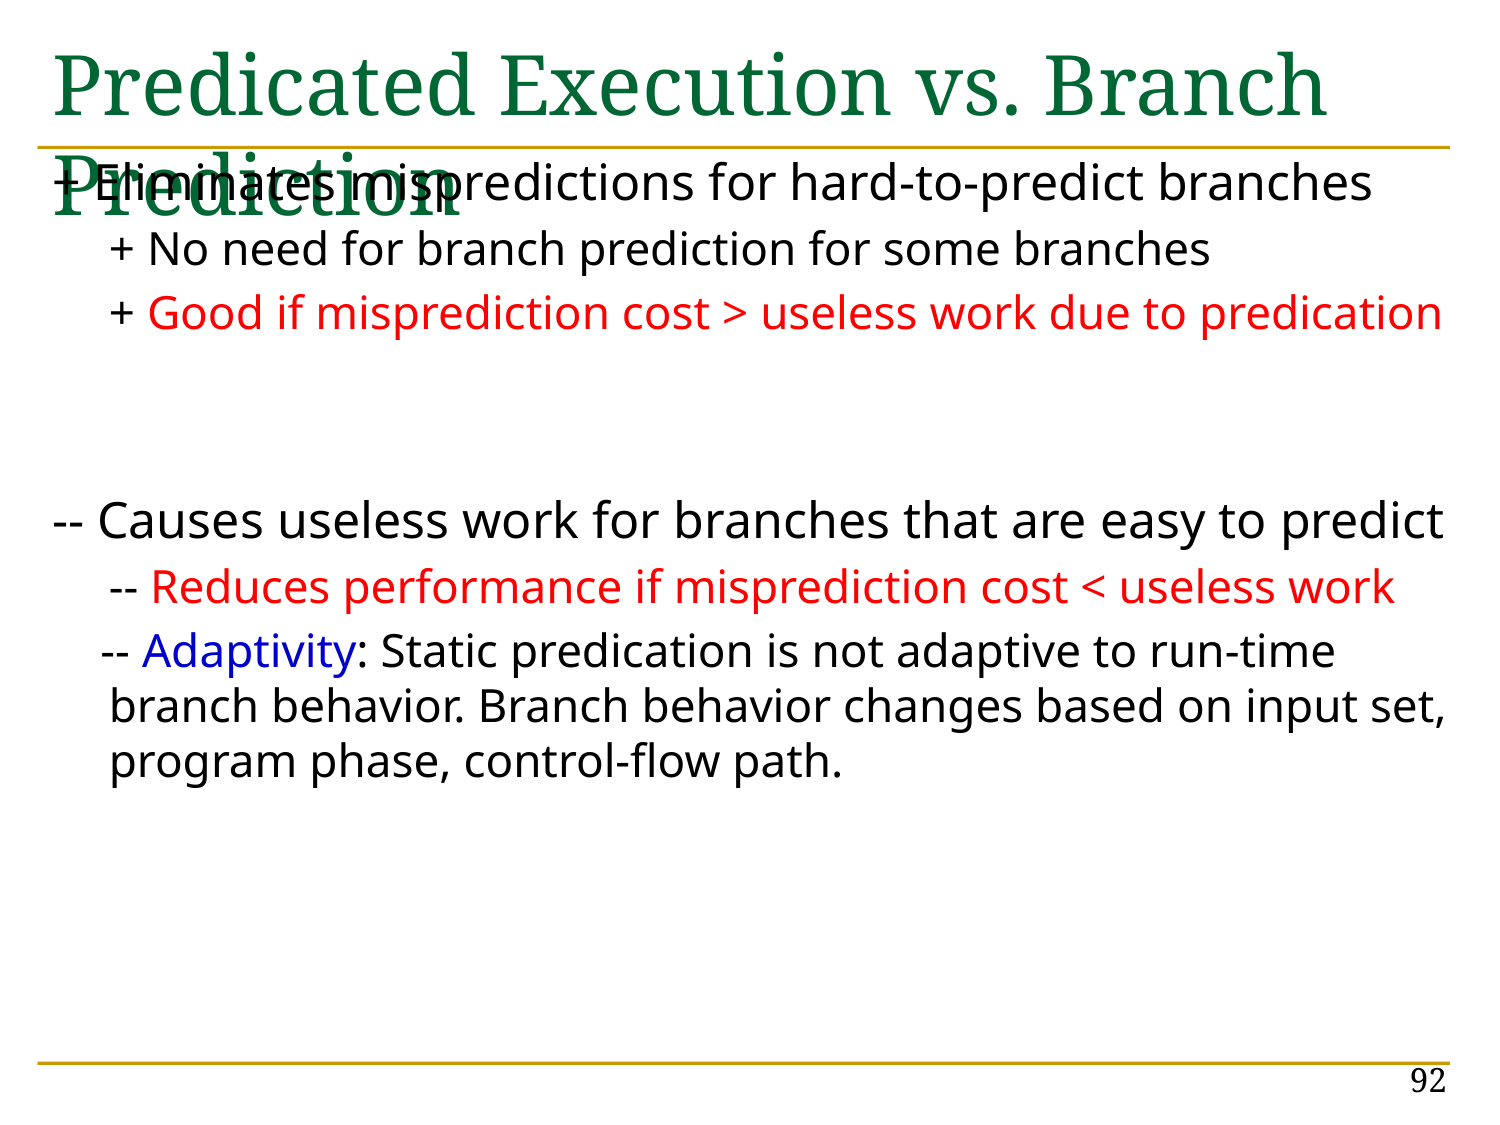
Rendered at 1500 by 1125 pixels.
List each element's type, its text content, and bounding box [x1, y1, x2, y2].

list + Eliminates mispredictions for hard-to-predict branches + No need for branch prediction for some branches + Good if misprediction cost > useless work due to predication -- Causes useless work for branches that are easy to predict -- Reduces performance if misprediction cost < useless work -- Adaptivity: Static predication is not adaptive to run-time branch behavior. Branch behavior changes based on input set, program phase, control-flow path. [37, 142, 1500, 995]
title Predicated Execution vs. Branch Prediction [37, 24, 1500, 142]
slide_number 92 [1111, 1036, 1462, 1112]
